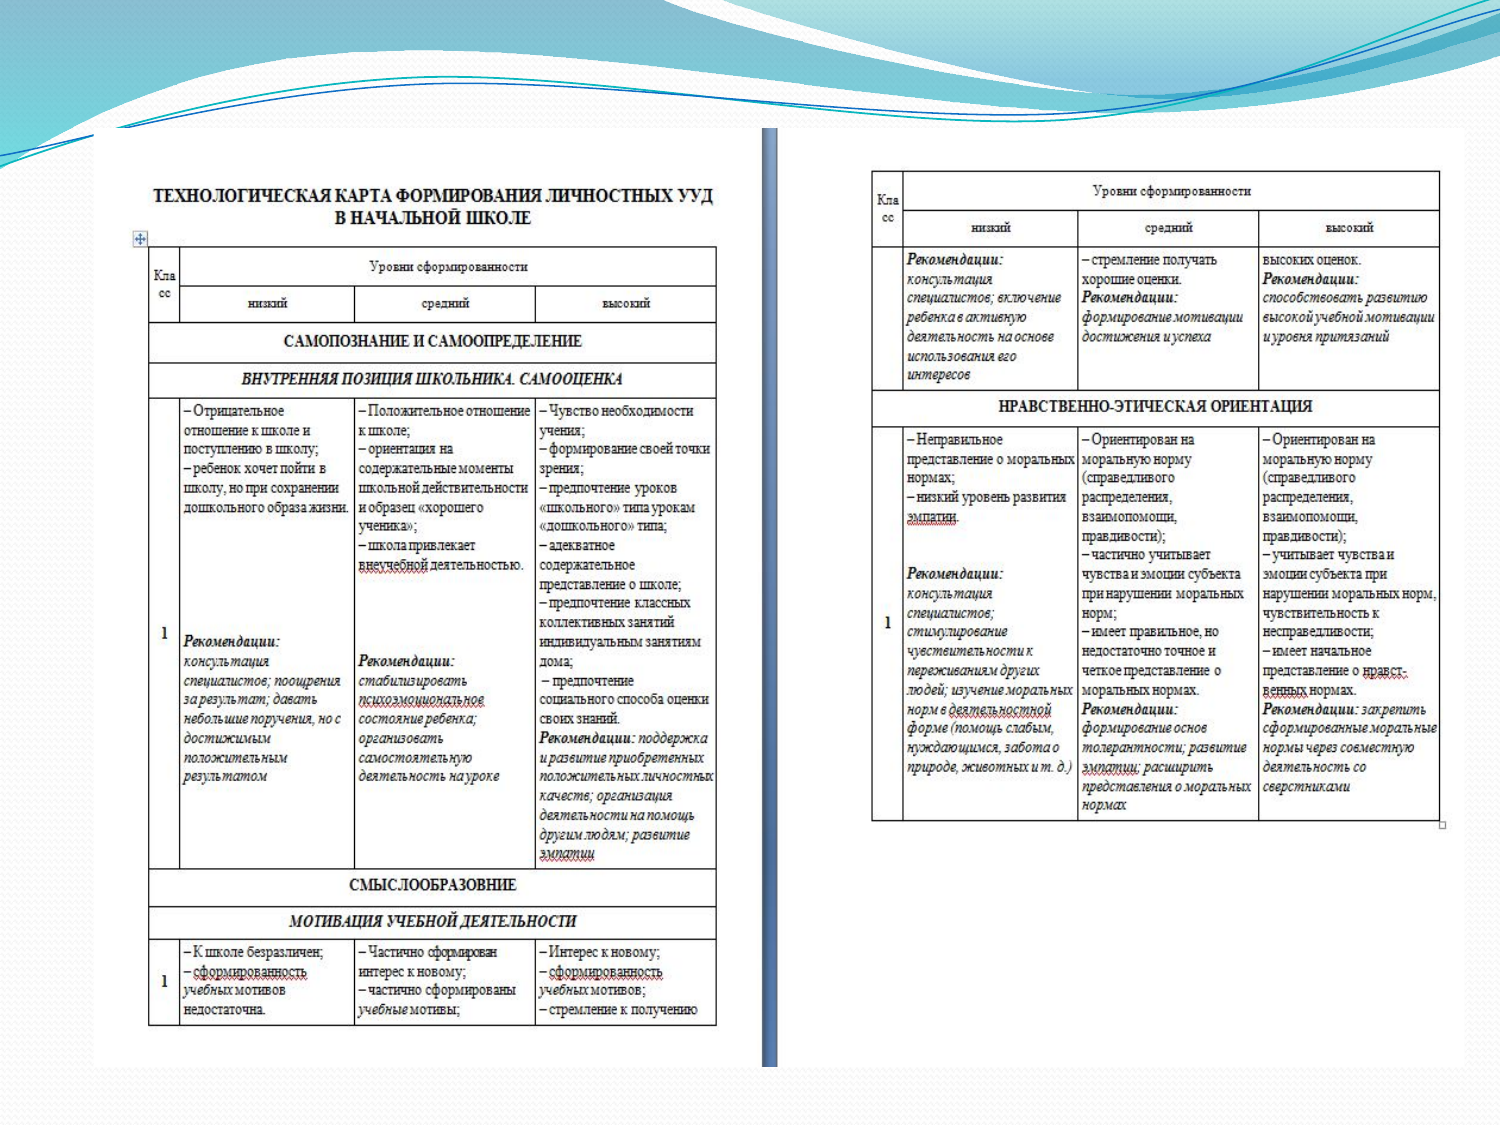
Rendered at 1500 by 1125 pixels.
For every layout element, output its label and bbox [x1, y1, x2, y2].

picture [93, 128, 1466, 1067]
